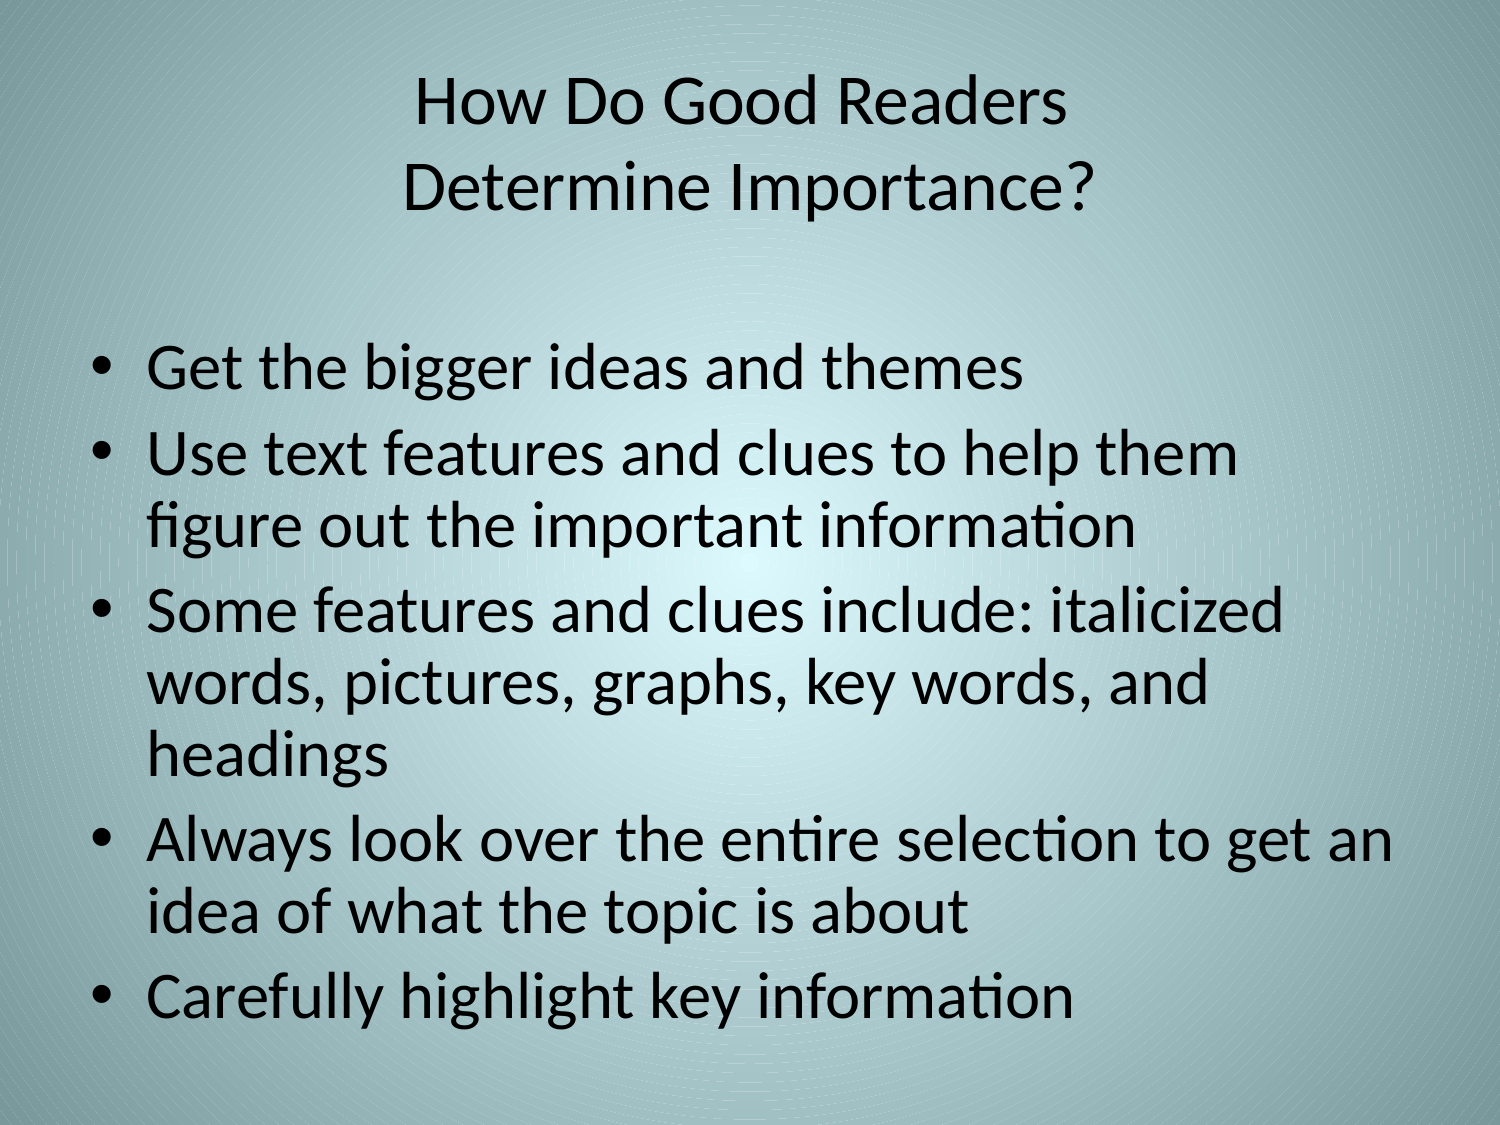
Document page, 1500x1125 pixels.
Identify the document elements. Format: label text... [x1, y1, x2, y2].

list Get the bigger ideas and themes Use text features and clues to help them figure out the important information Some features and clues include: italicized words, pictures, graphs, key words, and headings Always look over the entire selection to get an idea of what the topic is about Carefully highlight key information [75, 324, 1425, 1063]
title How Do Good Readers Determine Importance? [75, 45, 1425, 233]
